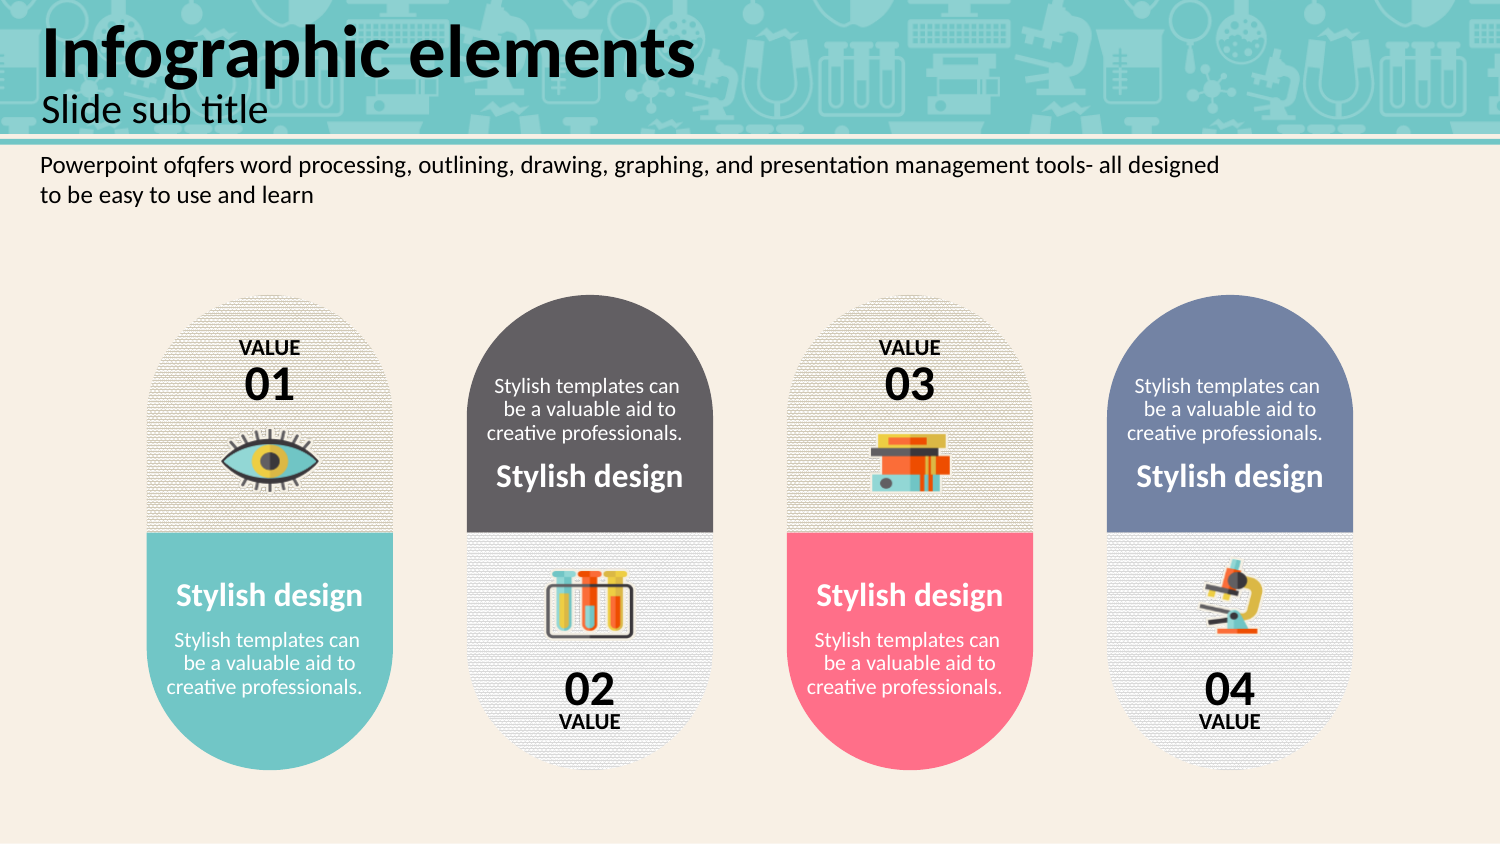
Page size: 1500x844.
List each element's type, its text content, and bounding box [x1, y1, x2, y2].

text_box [786, 294, 1034, 771]
text_box Powerpoint ofqfers word processing, outlining, drawing, graphing, and presentation management tools- all designed to be easy to use and learn [40, 148, 1247, 209]
list Infographic elements [41, 19, 1365, 108]
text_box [1106, 294, 1354, 771]
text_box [466, 294, 714, 771]
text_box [146, 294, 394, 771]
list Slide sub title [41, 108, 1365, 146]
picture [0, 0, 1500, 134]
